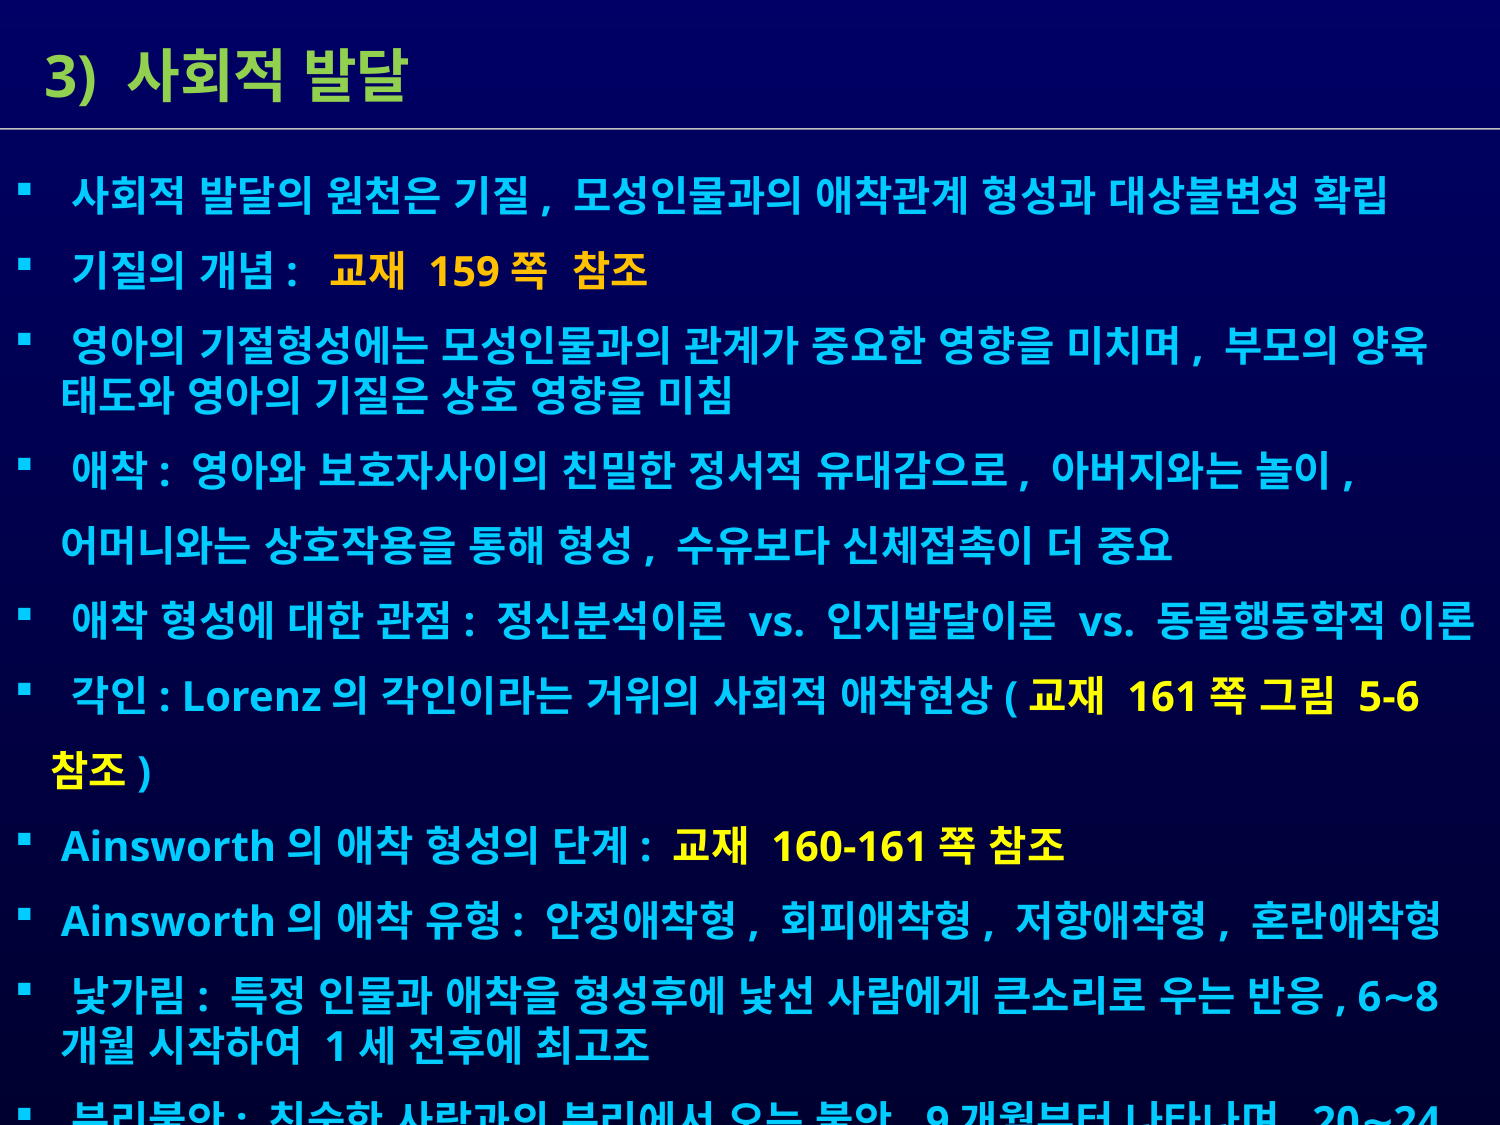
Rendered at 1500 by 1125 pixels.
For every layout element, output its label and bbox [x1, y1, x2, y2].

text_box [0, 31, 1500, 1125]
